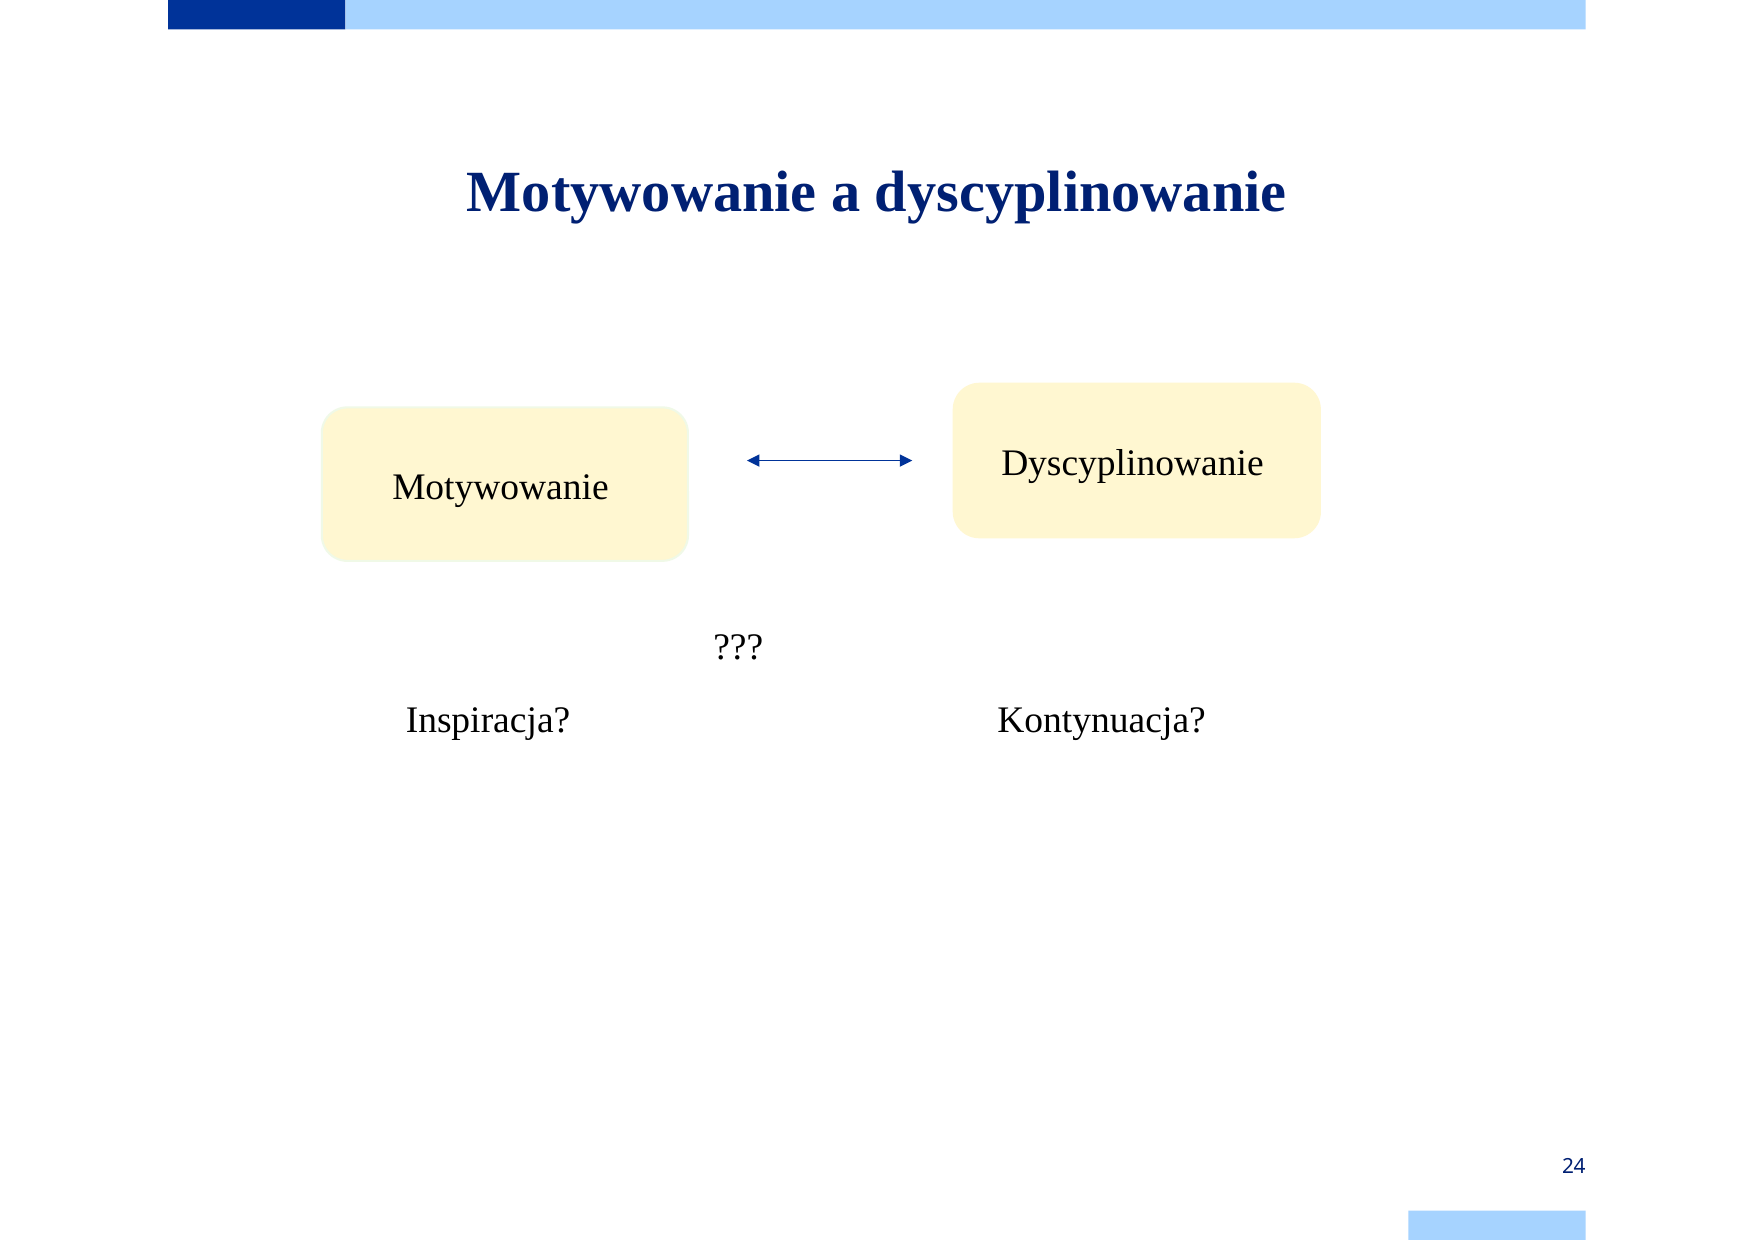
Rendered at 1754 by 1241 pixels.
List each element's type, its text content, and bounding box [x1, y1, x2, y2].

text_box Dyscyplinowanie [952, 382, 1321, 539]
title Motywowanie a dyscyplinowanie [168, 147, 1586, 324]
slide_number 24 [1408, 1151, 1586, 1182]
list ??? Inspiracja? Kontynuacja? [168, 324, 1586, 1093]
text_box Motywowanie [320, 406, 690, 562]
